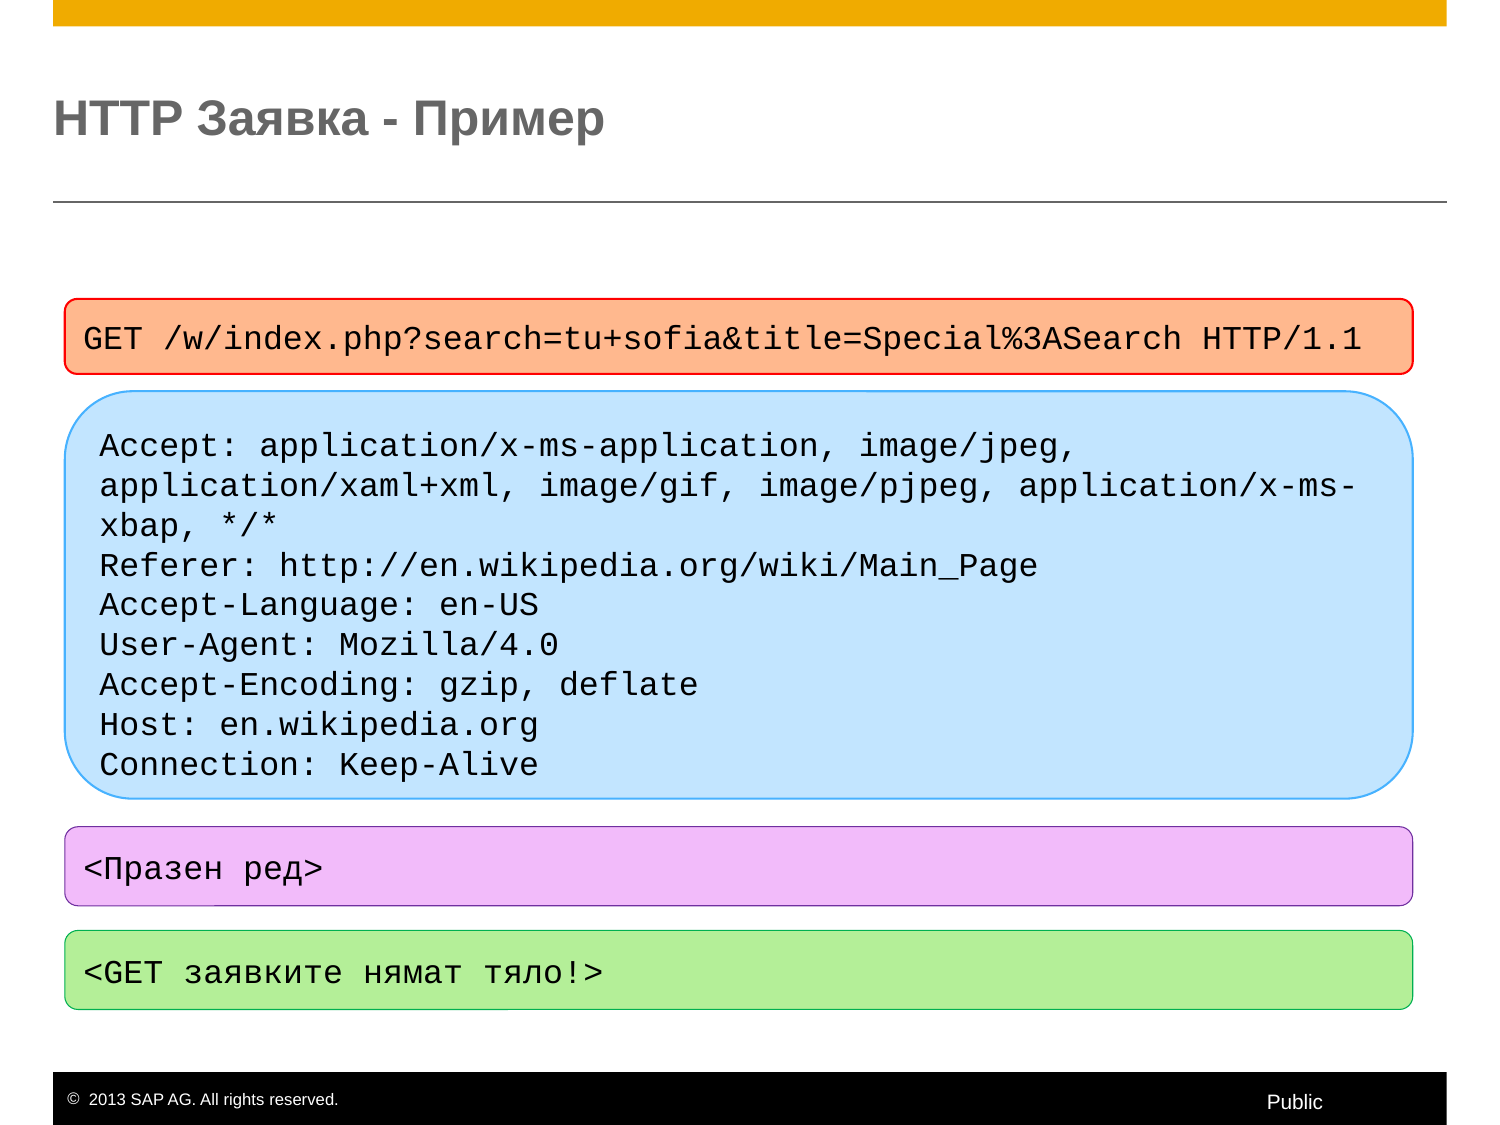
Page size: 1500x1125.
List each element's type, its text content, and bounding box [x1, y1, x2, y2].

text_box <Празен ред> [64, 826, 1413, 906]
title HTTP Заявка - Пример [53, 53, 1447, 178]
text_box Accept: application/x-ms-application, image/jpeg, application/xaml+xml, image/gif, image/pjpeg, application/x-ms-xbap, */* Referer: http://en.wikipedia.org/wiki/Main_Page Accept-Language: en-US User-Agent: Mozilla/4.0 Accept-Encoding: gzip, deflate Host: en.wikipedia.org Connection: Keep-Alive [64, 391, 1413, 799]
text_box <GET заявките нямат тяло!> [64, 930, 1413, 1010]
text_box GET /w/index.php?search=tu+sofia&title=Special%3ASearch HTTP/1.1 [64, 298, 1413, 374]
